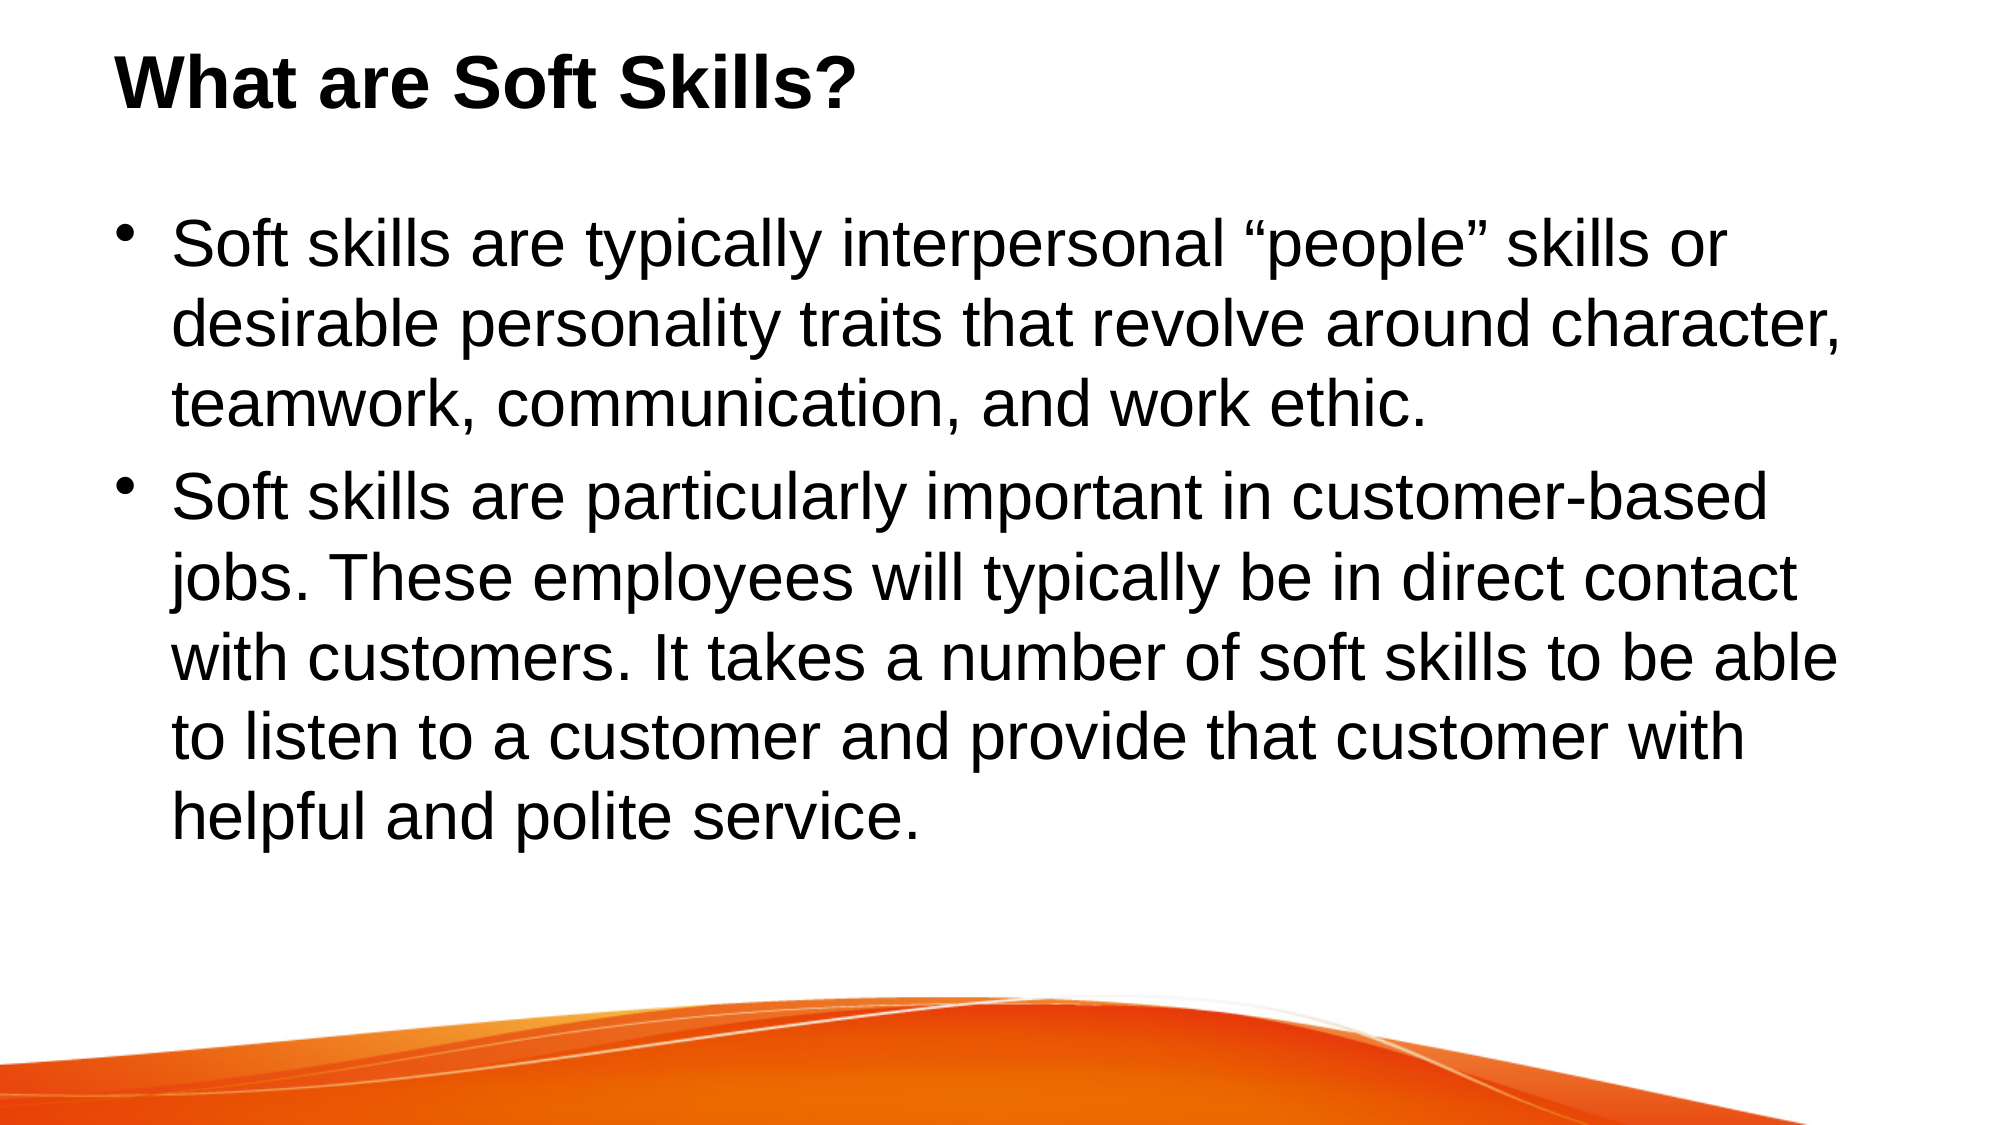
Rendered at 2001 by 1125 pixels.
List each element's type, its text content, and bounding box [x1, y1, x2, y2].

title What are Soft Skills? [99, 30, 1901, 127]
picture [0, 0, 2000, 1125]
list Soft skills are typically interpersonal “people” skills or desirable personality traits that revolve around character, teamwork, communication, and work ethic. Soft skills are particularly important in customer-based jobs. These employees will typically be in direct contact with customers. It takes a number of soft skills to be able to listen to a customer and provide that customer with helpful and polite service. [99, 192, 1901, 1006]
